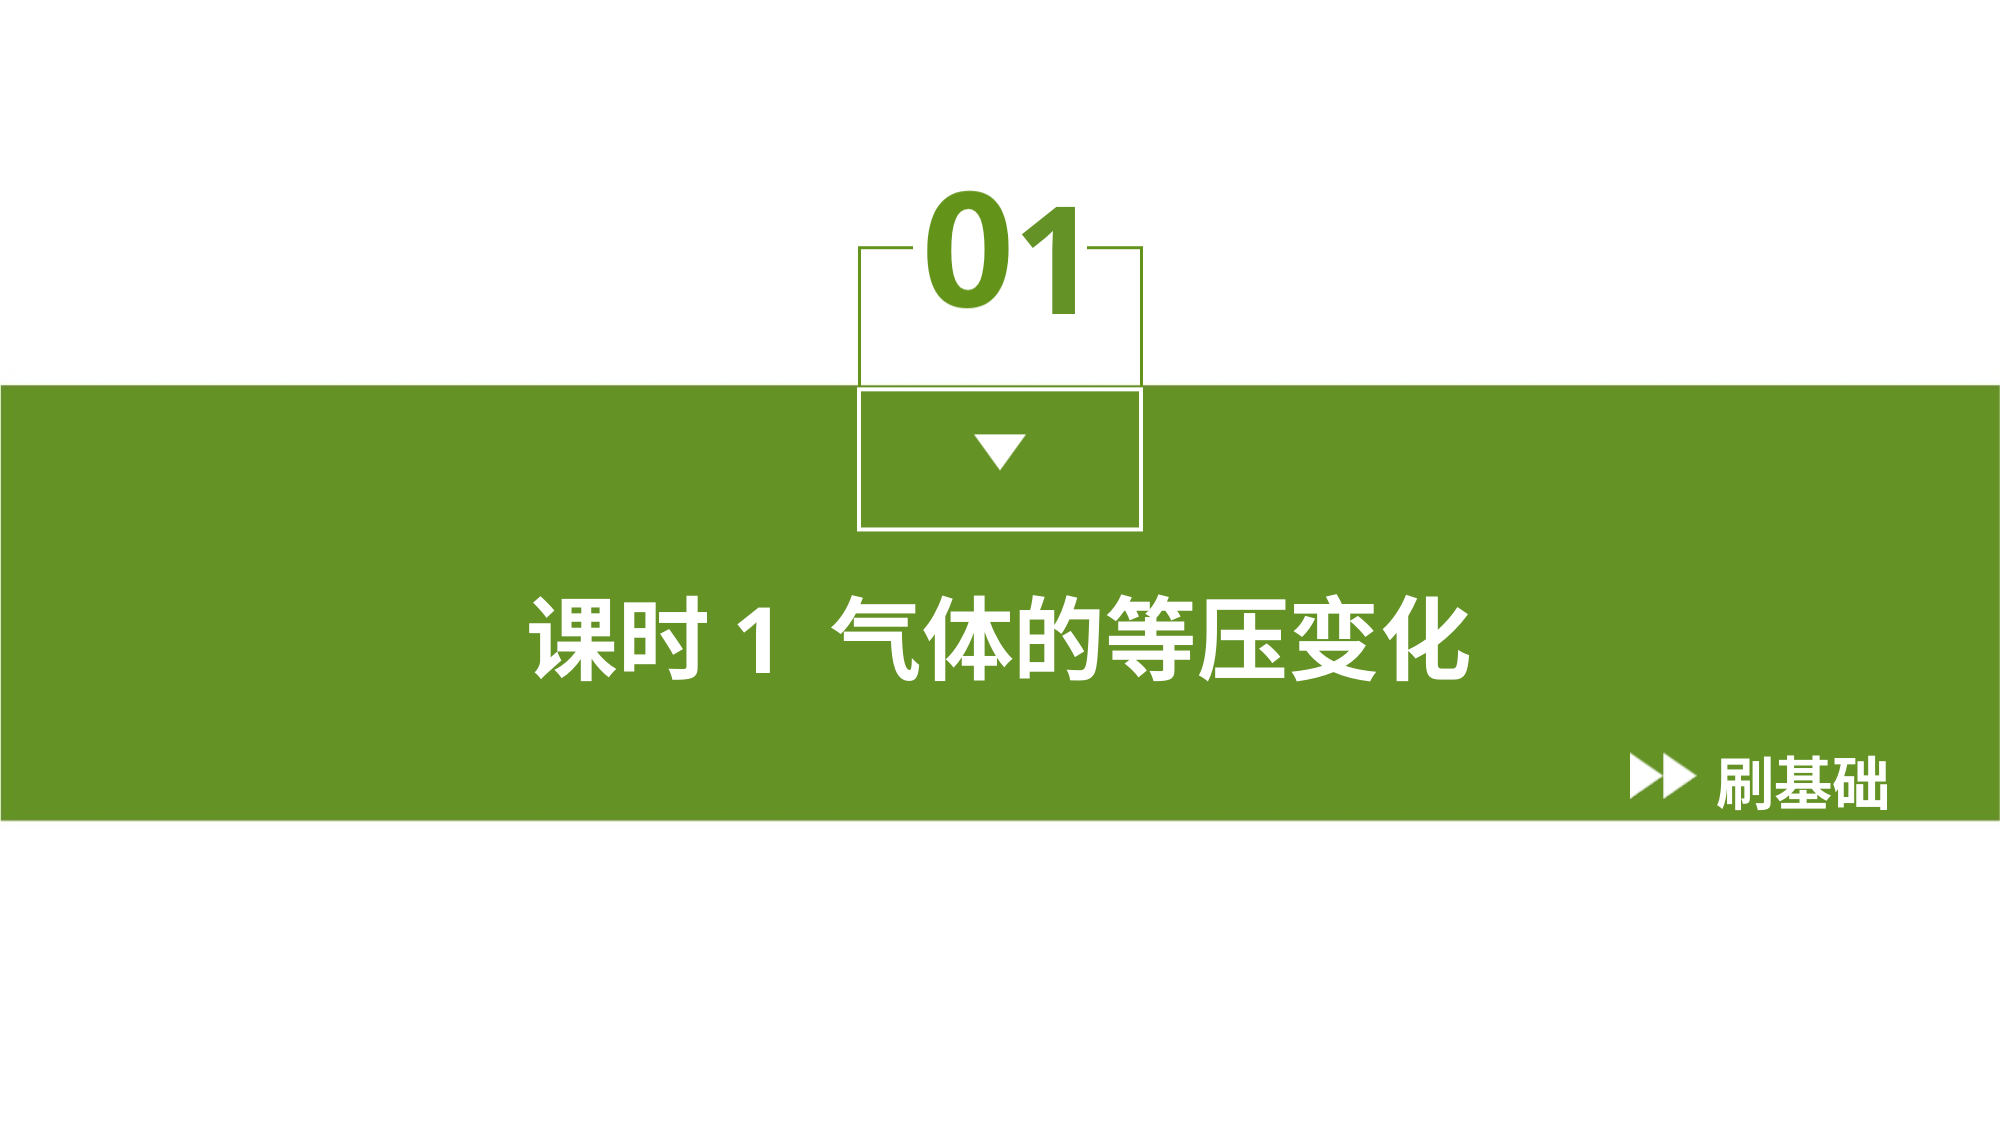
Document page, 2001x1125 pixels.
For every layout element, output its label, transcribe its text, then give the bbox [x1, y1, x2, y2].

text_box 1 [1013, 156, 1173, 353]
picture [0, 699, 2000, 1125]
picture [0, 0, 2000, 572]
text_box 刷基础 [1715, 718, 1997, 812]
text_box 课时1 气体的等压变化 [0, 572, 2000, 699]
